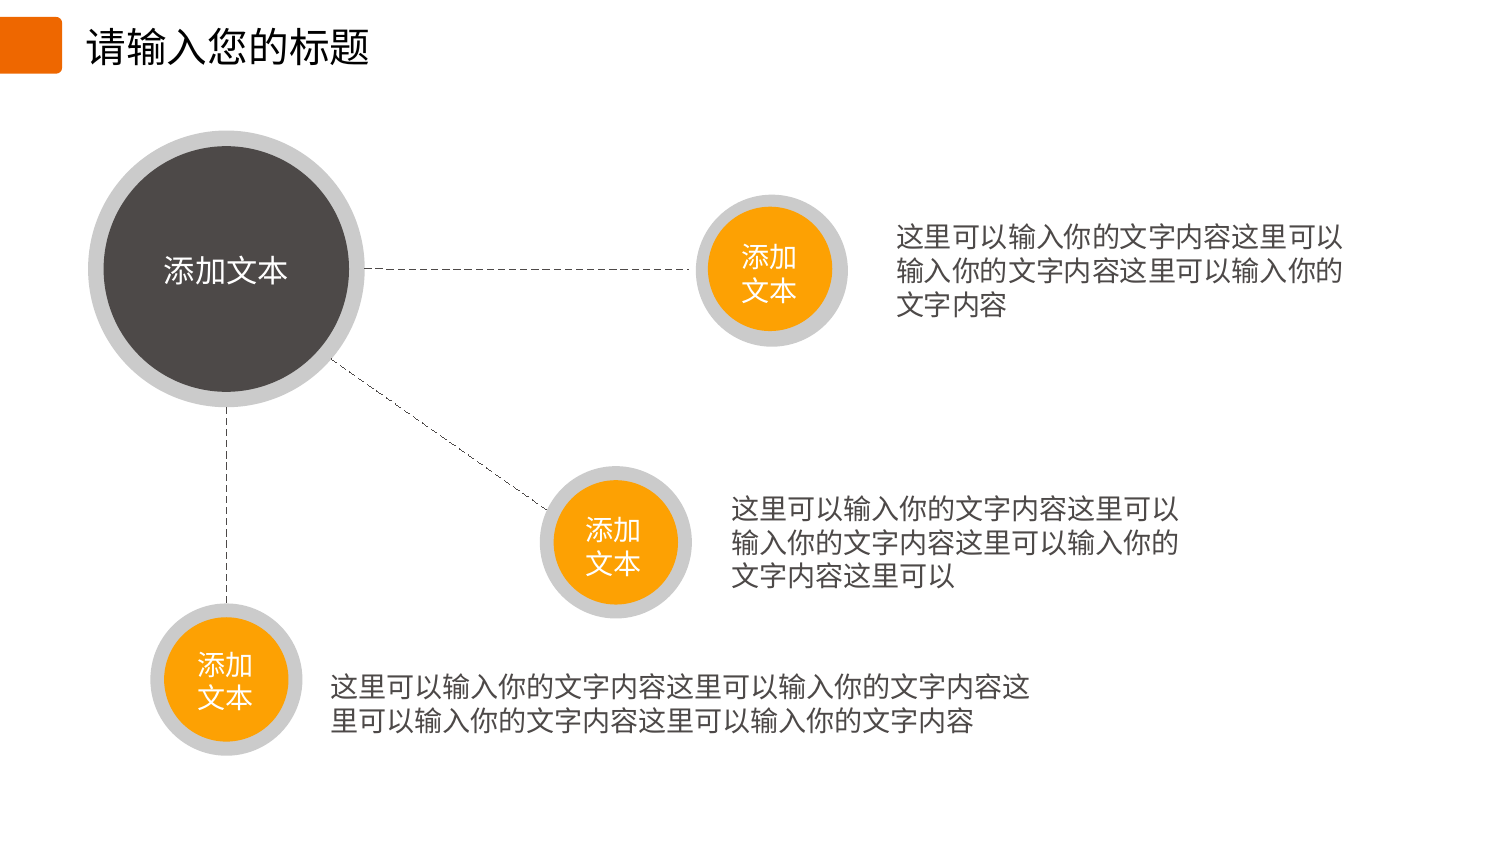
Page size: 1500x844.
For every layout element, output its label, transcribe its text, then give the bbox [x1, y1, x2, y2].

text_box 这里可以输入你的文字内容这里可以输入你的文字内容这里可以输入你的文字内容这里可以 [716, 483, 1220, 600]
text_box [0, 16, 63, 74]
text_box 这里可以输入你的文字内容这里可以输入你的文字内容这里可以输入你的文字内容 [881, 212, 1369, 329]
text_box 请输入您的标题 [70, 15, 386, 79]
text_box [707, 238, 716, 300]
text_box 这里可以输入你的文字内容这里可以输入你的文字内容这里可以输入你的文字内容这里可以输入你的文字内容 [315, 662, 1069, 745]
text_box [88, 130, 365, 408]
text_box [823, 236, 833, 302]
text_box [179, 617, 274, 639]
text_box [553, 515, 560, 570]
text_box [727, 314, 813, 332]
text_box [667, 507, 679, 578]
text_box [566, 480, 666, 505]
text_box [573, 588, 659, 605]
text_box [103, 146, 350, 392]
text_box [720, 206, 820, 231]
text_box [150, 603, 303, 756]
text_box [695, 194, 848, 347]
text_box [539, 466, 692, 619]
text_box 添加文本 [560, 505, 667, 588]
text_box [180, 722, 272, 742]
text_box [164, 649, 172, 710]
text_box 添加文本 [135, 244, 318, 297]
text_box 添加文本 [716, 231, 823, 314]
text_box 添加文本 [172, 639, 280, 722]
text_box [280, 648, 289, 711]
